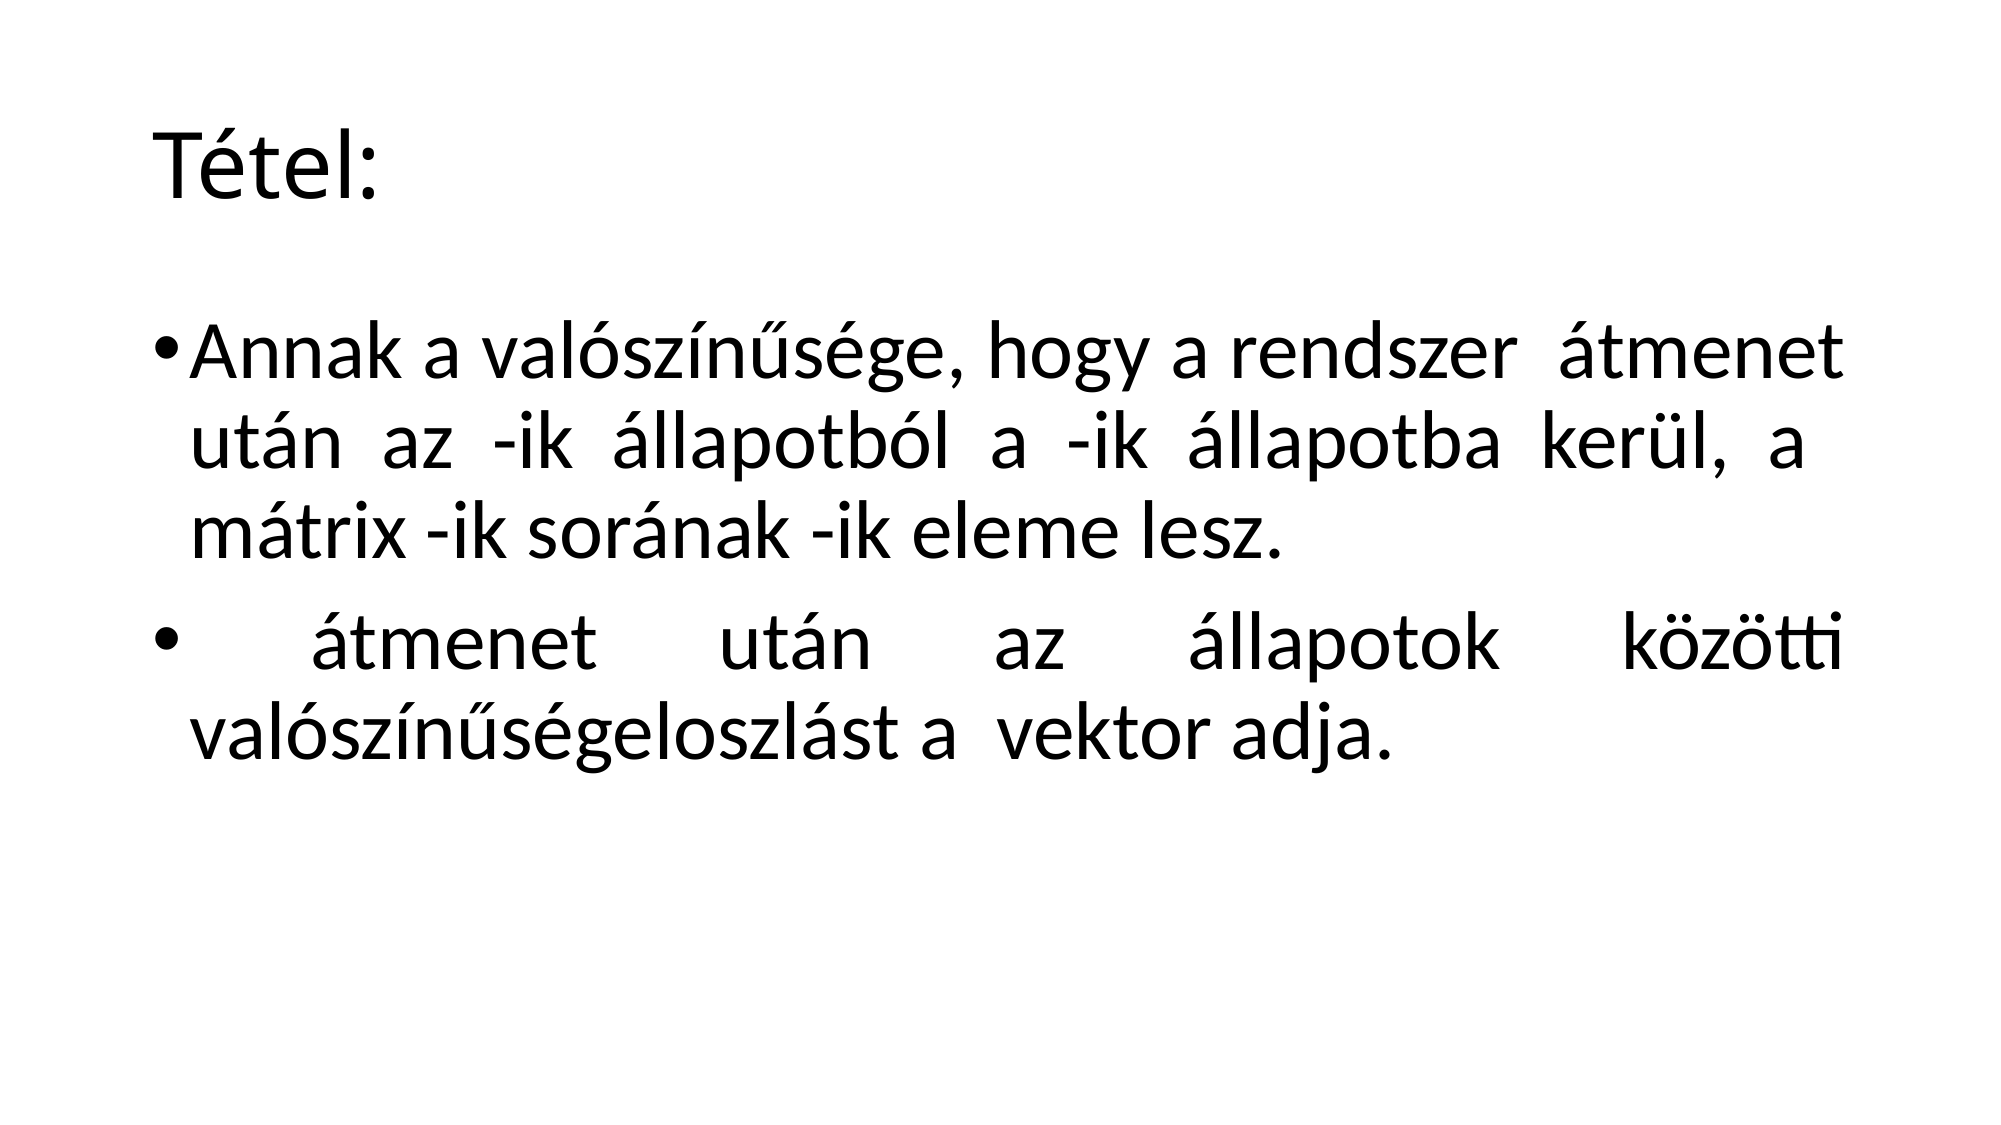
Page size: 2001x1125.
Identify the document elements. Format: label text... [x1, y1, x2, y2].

title Tétel: [137, 59, 1863, 278]
